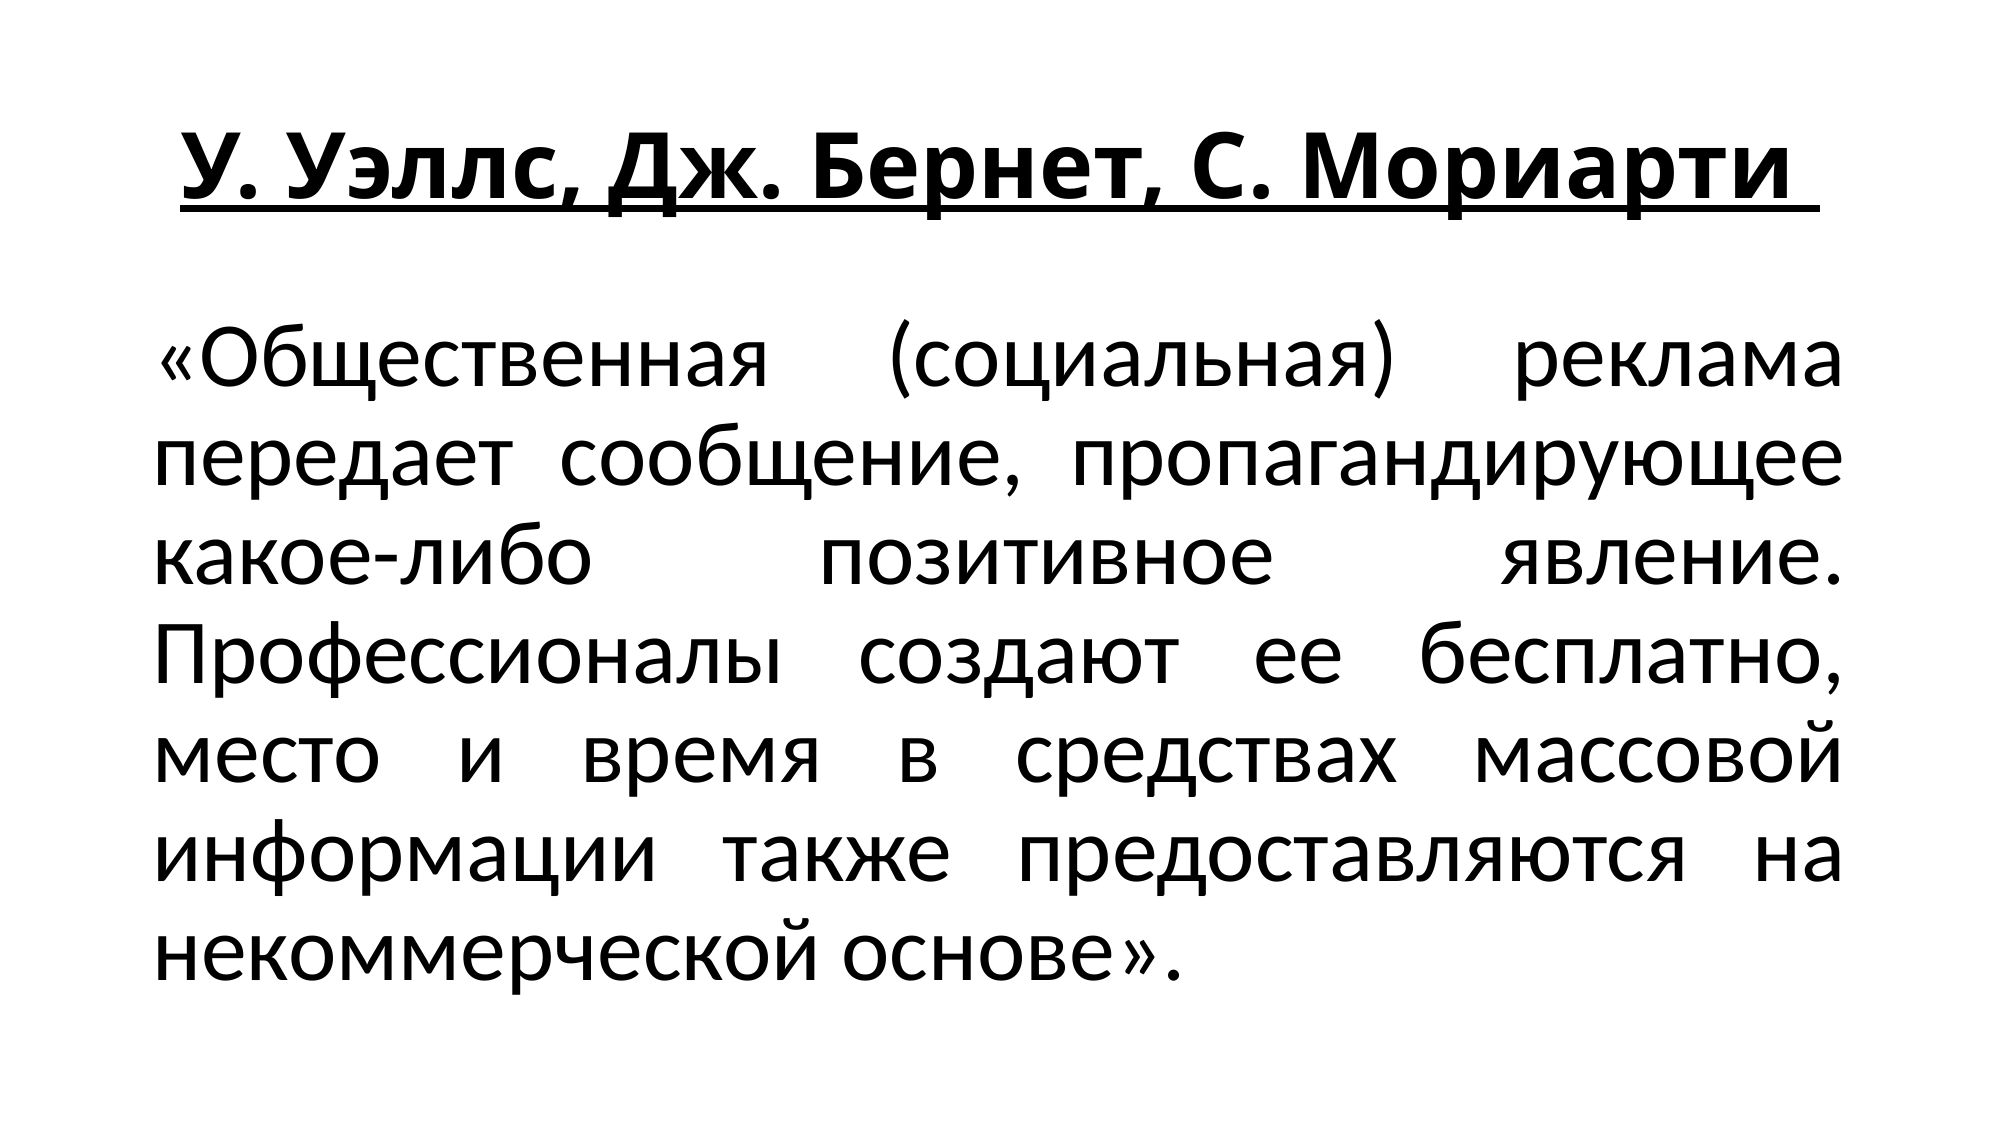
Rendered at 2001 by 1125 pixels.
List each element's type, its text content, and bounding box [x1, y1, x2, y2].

list «Общественная (социальная) реклама передает сообщение, пропагандирующее какое-либо позитивное явление. Профессионалы создают ее бесплатно, место и время в средствах массовой информации также предоставляются на некоммерческой основе». [137, 299, 1863, 1014]
title У. Уэллс, Дж. Бернет, С. Мориарти [137, 59, 1863, 278]
